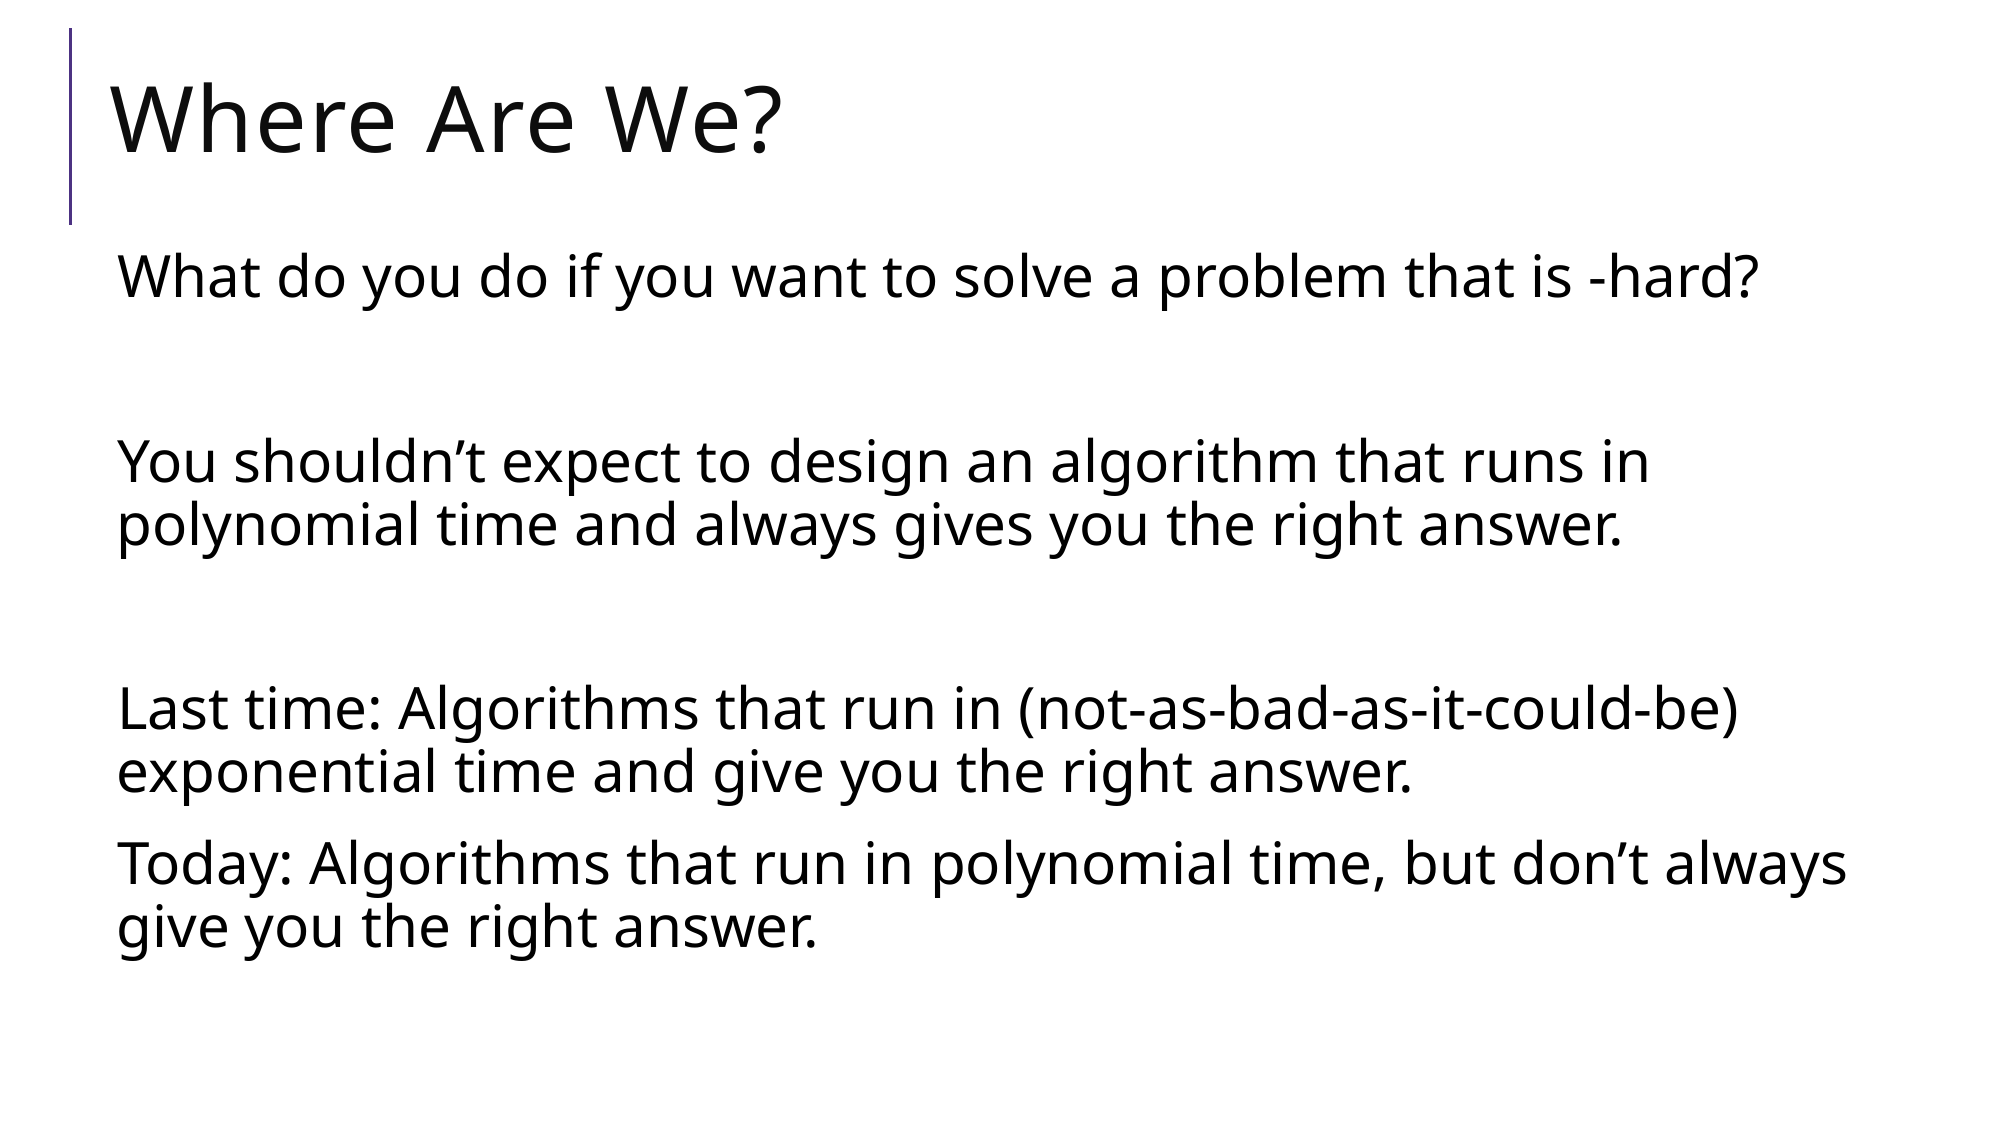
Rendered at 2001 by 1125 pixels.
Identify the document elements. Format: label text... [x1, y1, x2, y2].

title Where Are We? [94, 43, 1930, 210]
